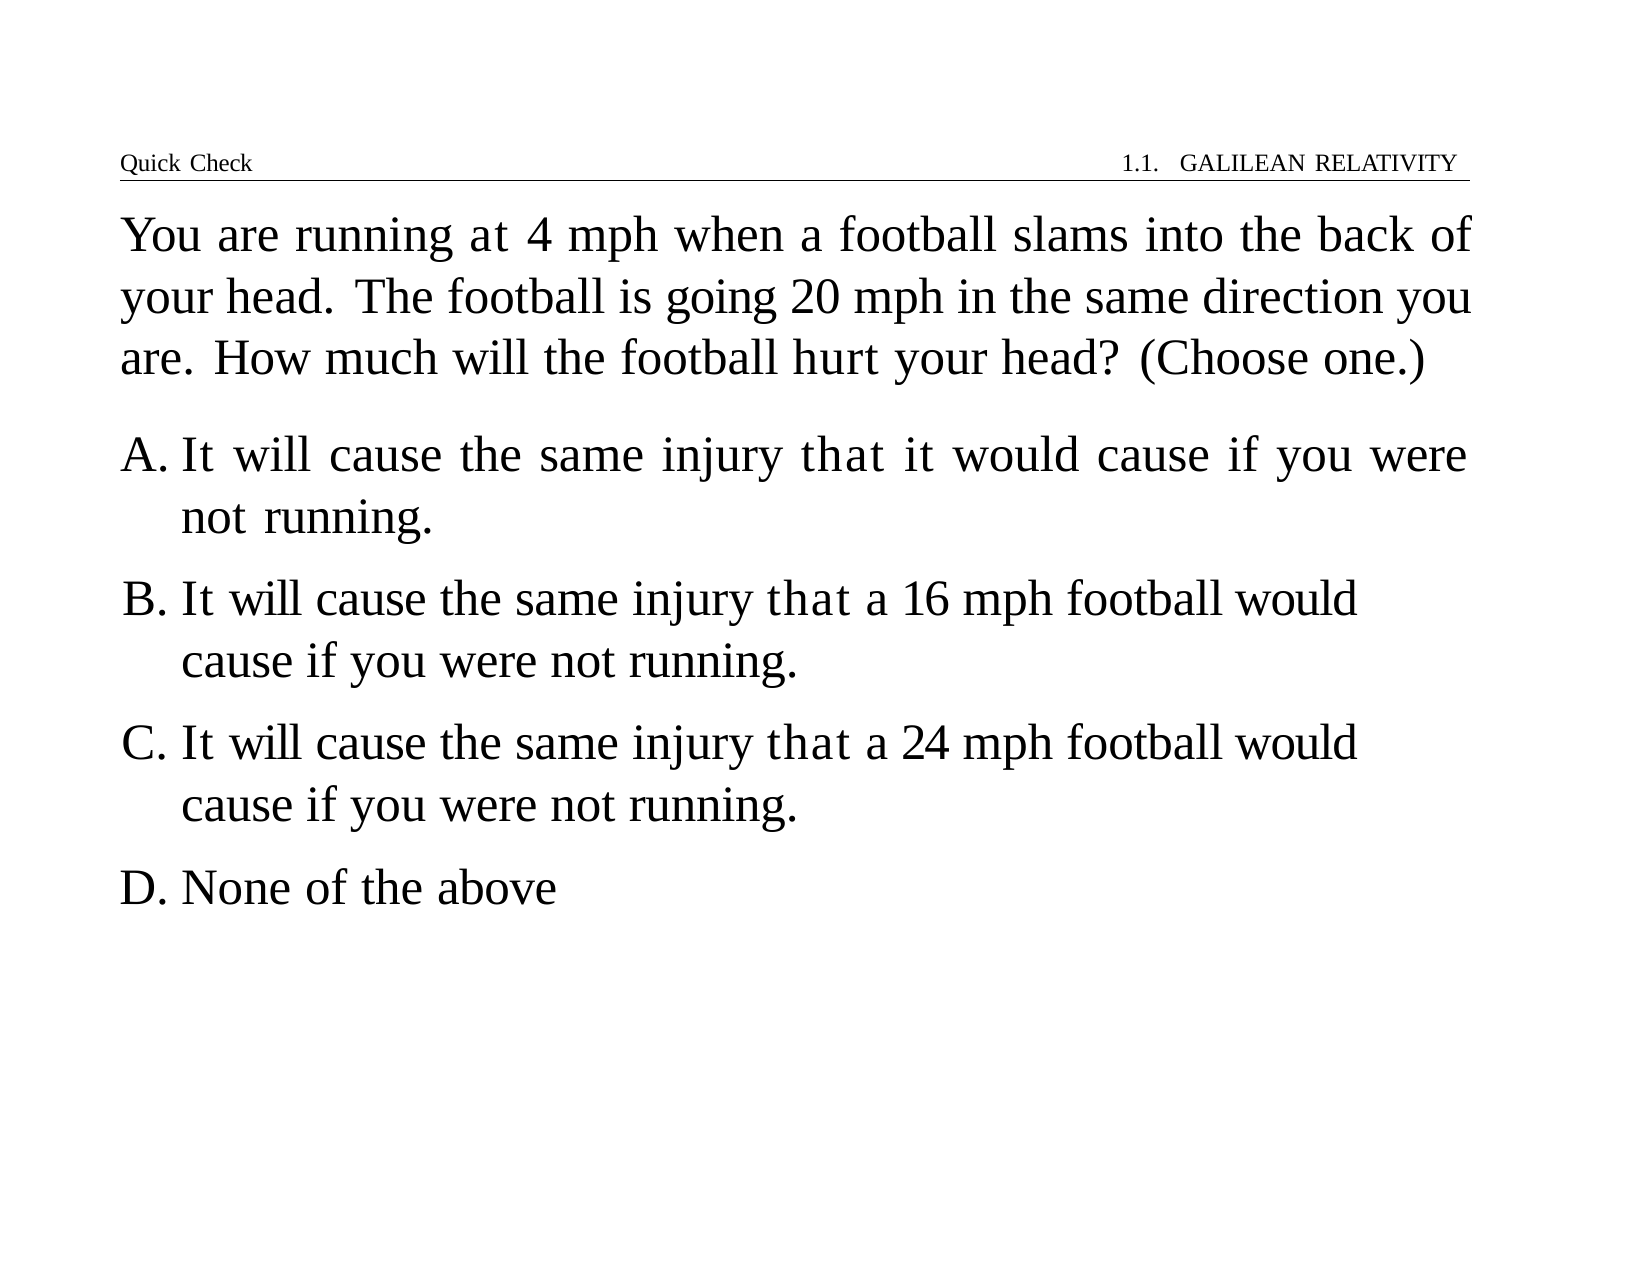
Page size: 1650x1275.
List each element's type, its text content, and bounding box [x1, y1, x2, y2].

title You are running at 4 mph when a football slams into the back of your head. The football is going 20 mph in the same direction you are. How much will the football hurt your head? (Choose one.) [117, 198, 1473, 413]
text_box Quick Check 1.1. GALILEAN RELATIVITY [117, 144, 1473, 176]
text_box It will cause the same injury that it would cause if you were not running. It will cause the same injury that a 16 mph football would cause if you were not running. It will cause the same injury that a 24 mph football would cause if you were not running. None of the above [117, 418, 1473, 915]
